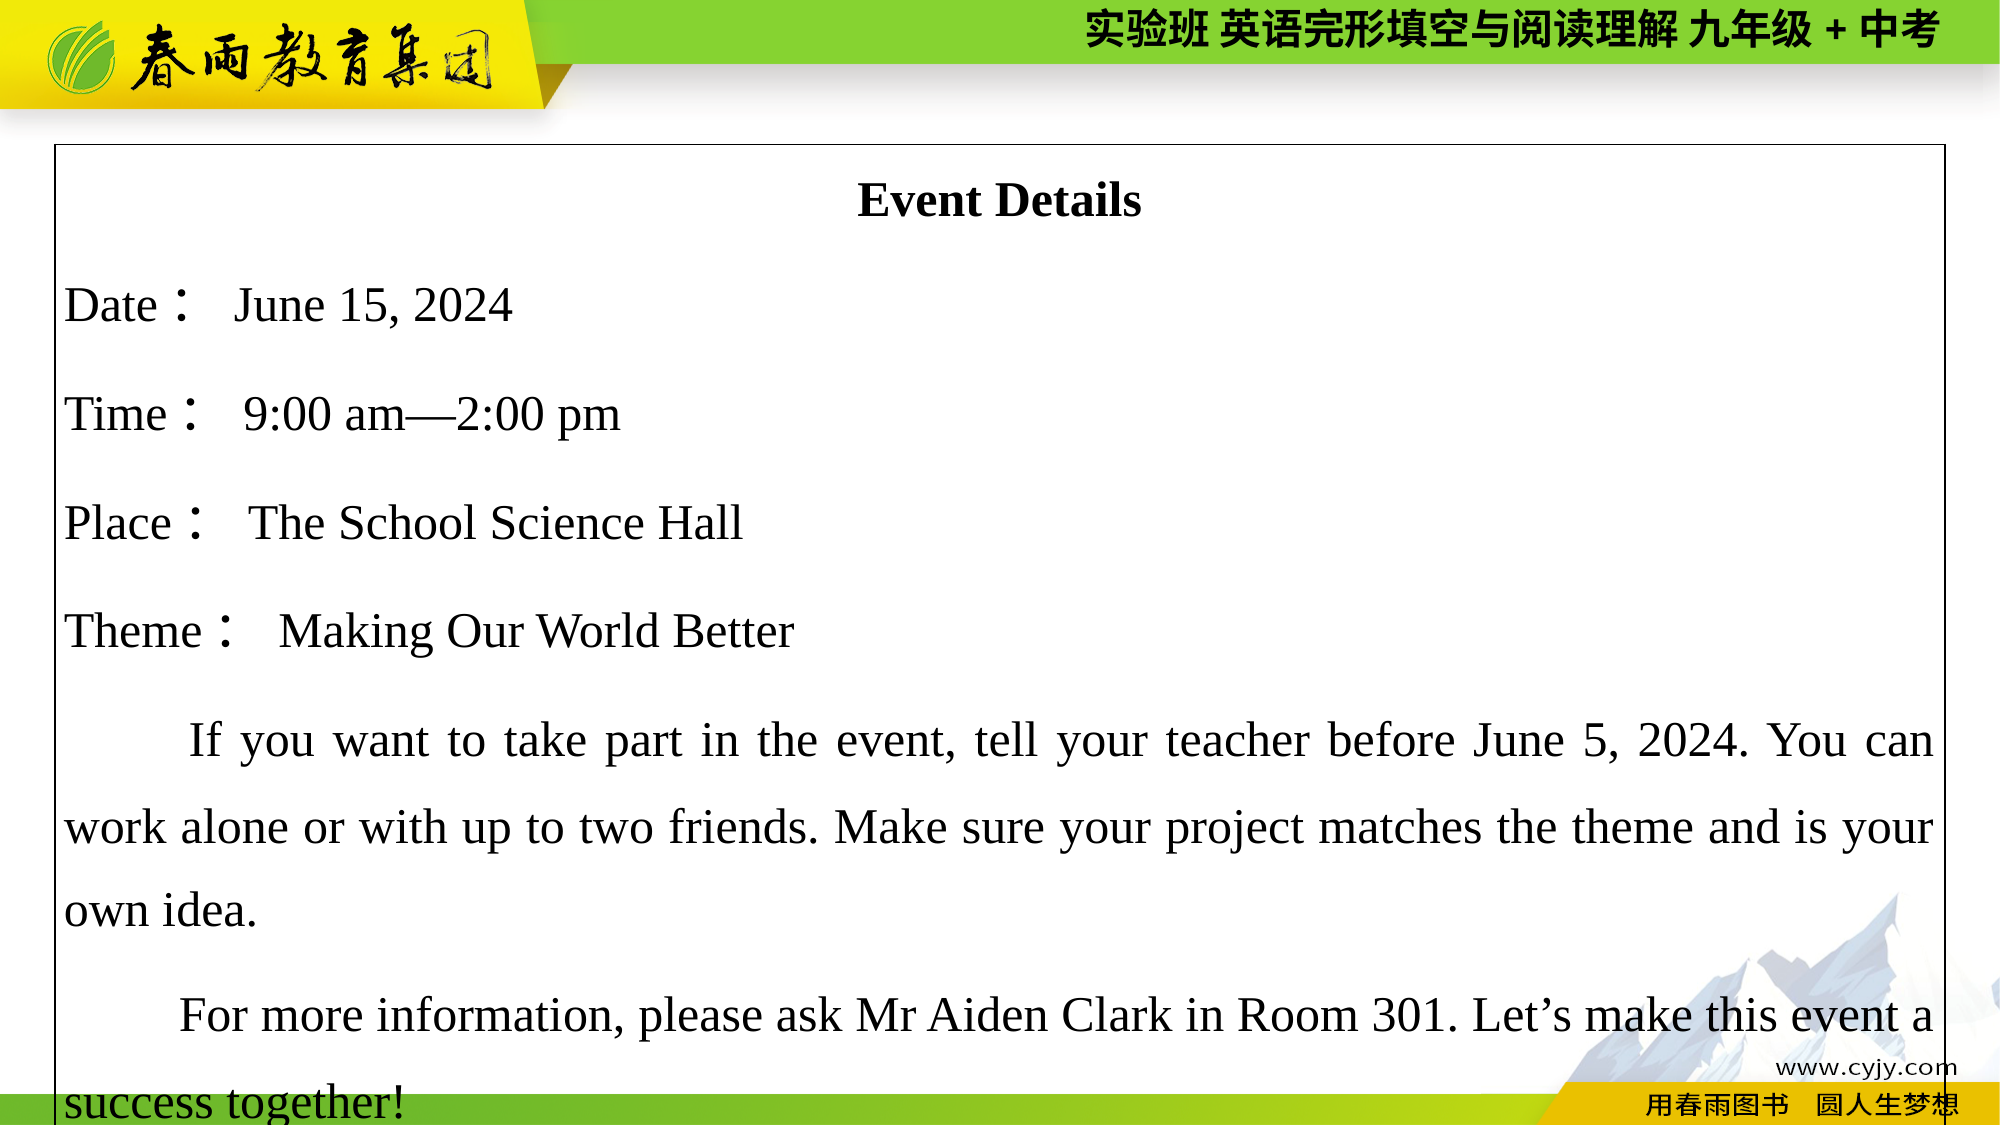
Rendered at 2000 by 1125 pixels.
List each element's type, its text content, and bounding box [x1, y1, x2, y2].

table_header Event Details Date：June 15, 2024 Time：9:00 am—2:00 pm Place：The School Science Hall Theme：Making Our World Better If you want to take part in the event, tell your teacher before June 5, 2024. You can work alone or with up to two friends. Make sure your project matches the theme and is your own idea. For more information, please ask Mr Aiden Clark in Room 301. Let’s make this event a success together! [56, 145, 1944, 1125]
picture [0, 0, 2000, 1125]
